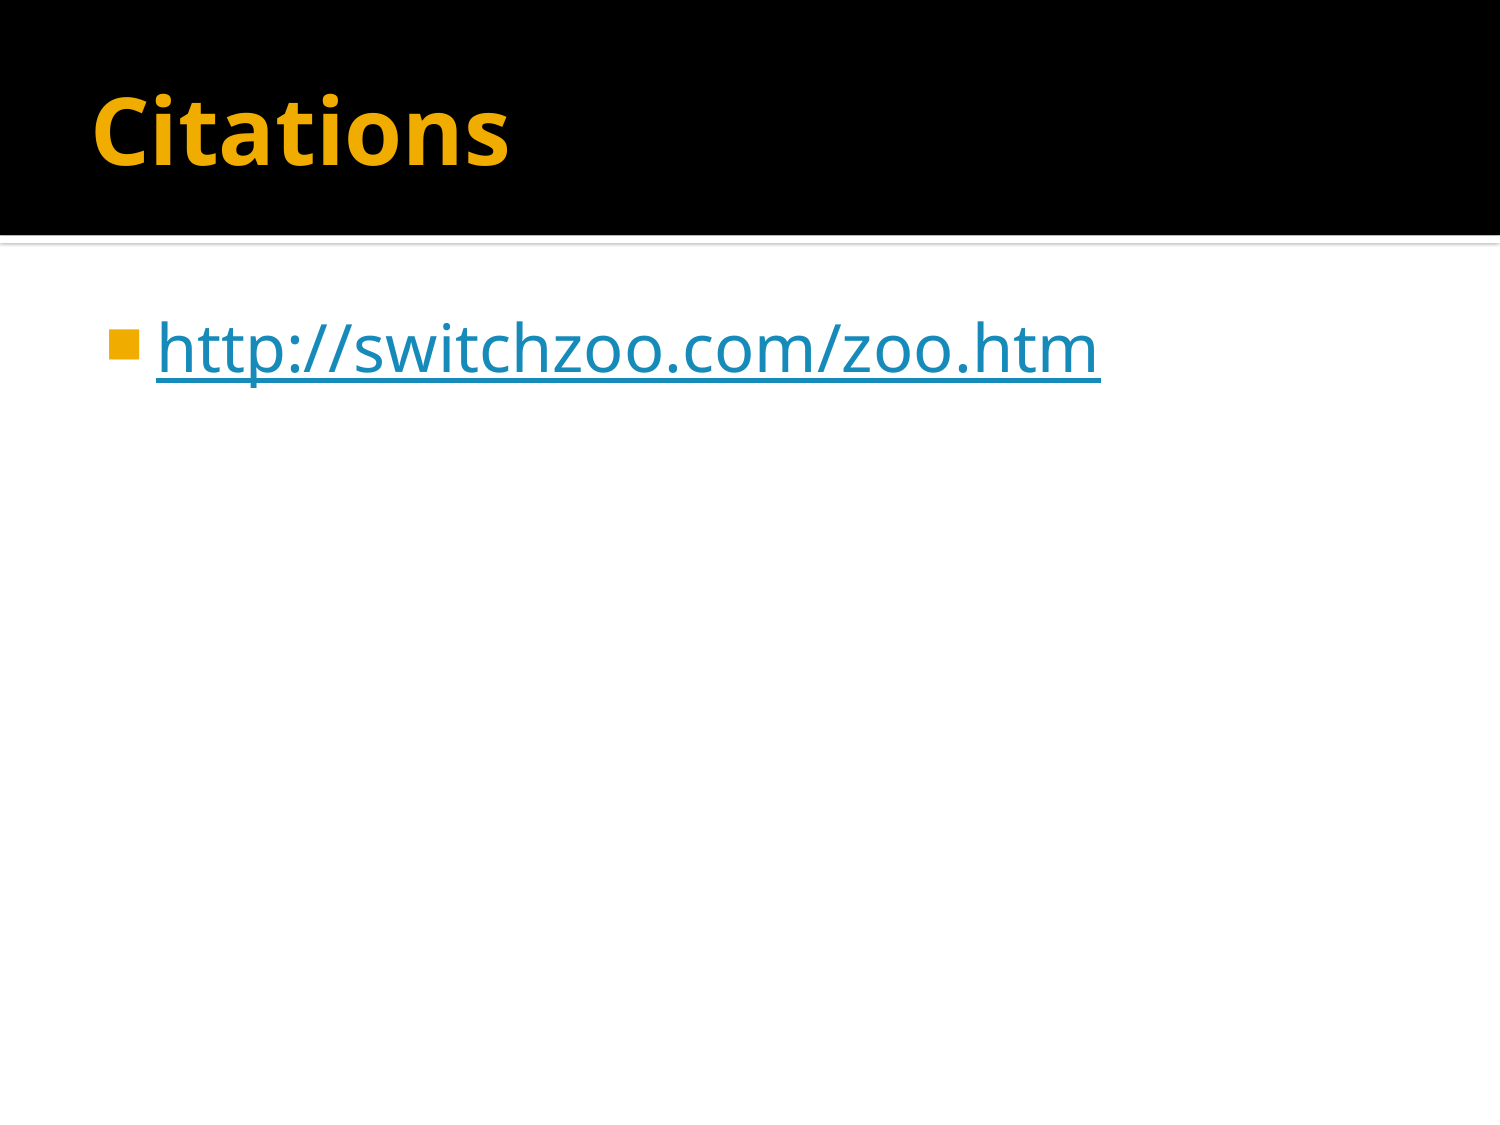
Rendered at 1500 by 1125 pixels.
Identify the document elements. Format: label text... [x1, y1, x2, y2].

title Citations [75, 25, 1425, 231]
list http://switchzoo.com/zoo.htm [75, 291, 1425, 1050]
